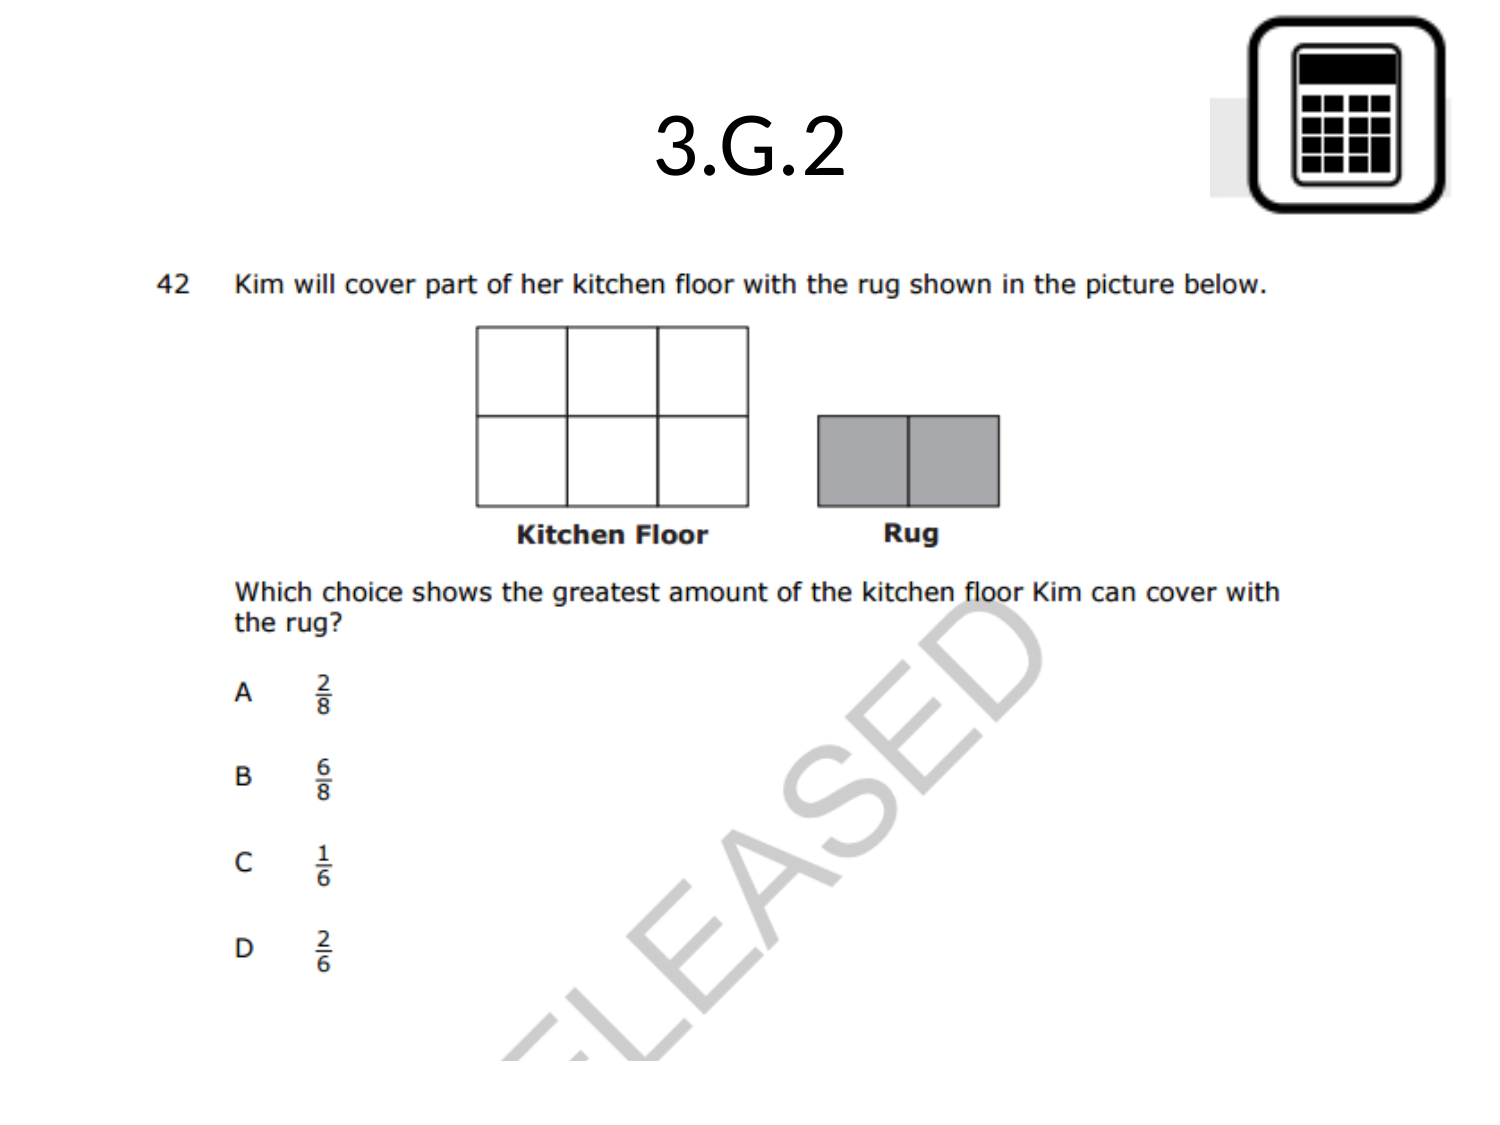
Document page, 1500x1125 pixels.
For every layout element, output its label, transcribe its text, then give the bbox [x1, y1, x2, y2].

title 3.G.2 [75, 45, 1204, 233]
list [124, 249, 1326, 1061]
picture [1209, 0, 1485, 251]
